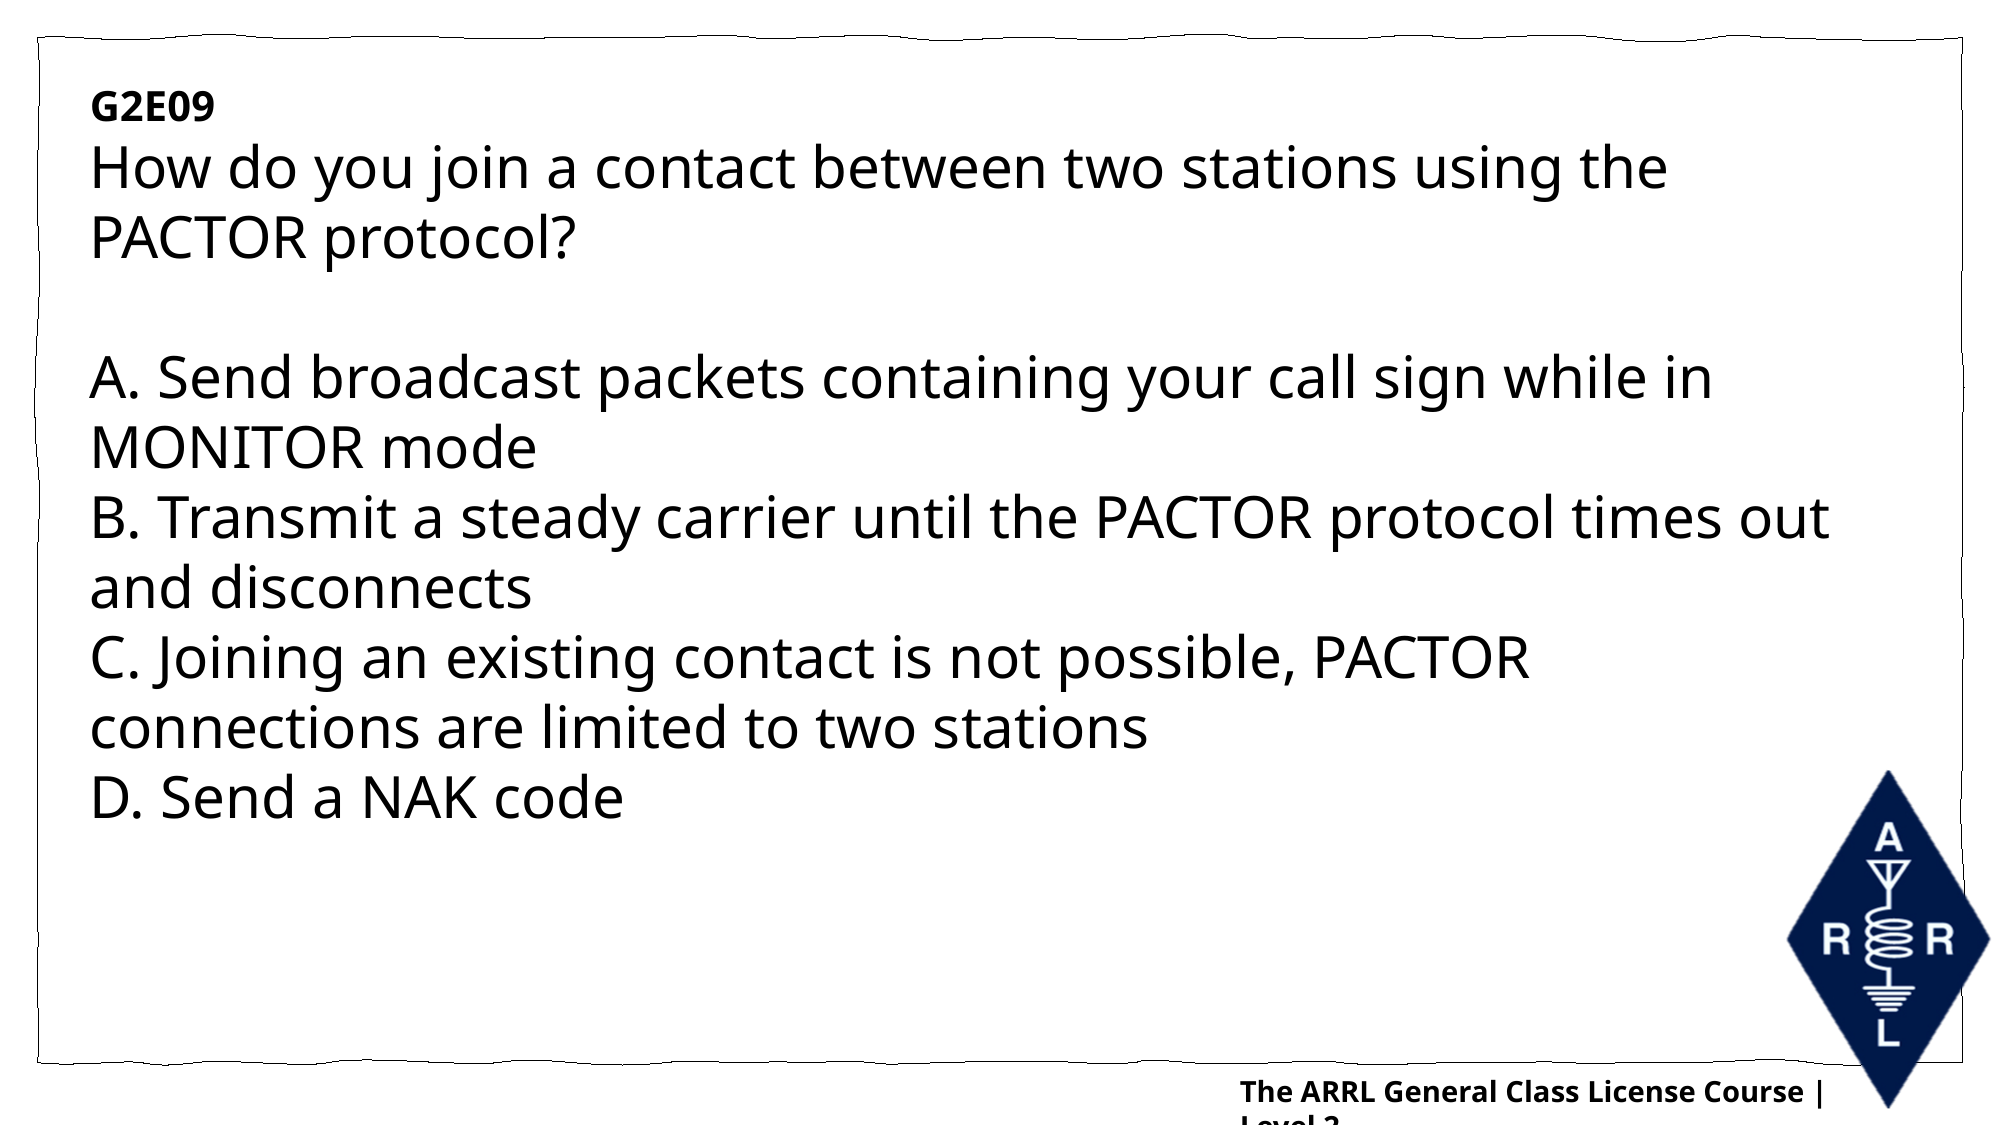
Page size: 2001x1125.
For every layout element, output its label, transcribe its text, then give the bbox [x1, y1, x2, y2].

picture [1773, 752, 1999, 1125]
text_box G2E09 How do you join a contact between two stations using the PACTOR protocol? A. Send broadcast packets containing your call sign while in MONITOR mode B. Transmit a steady carrier until the PACTOR protocol times out and disconnects C. Joining an existing contact is not possible, PACTOR connections are limited to two stations D. Send a NAK code [75, 72, 1850, 838]
